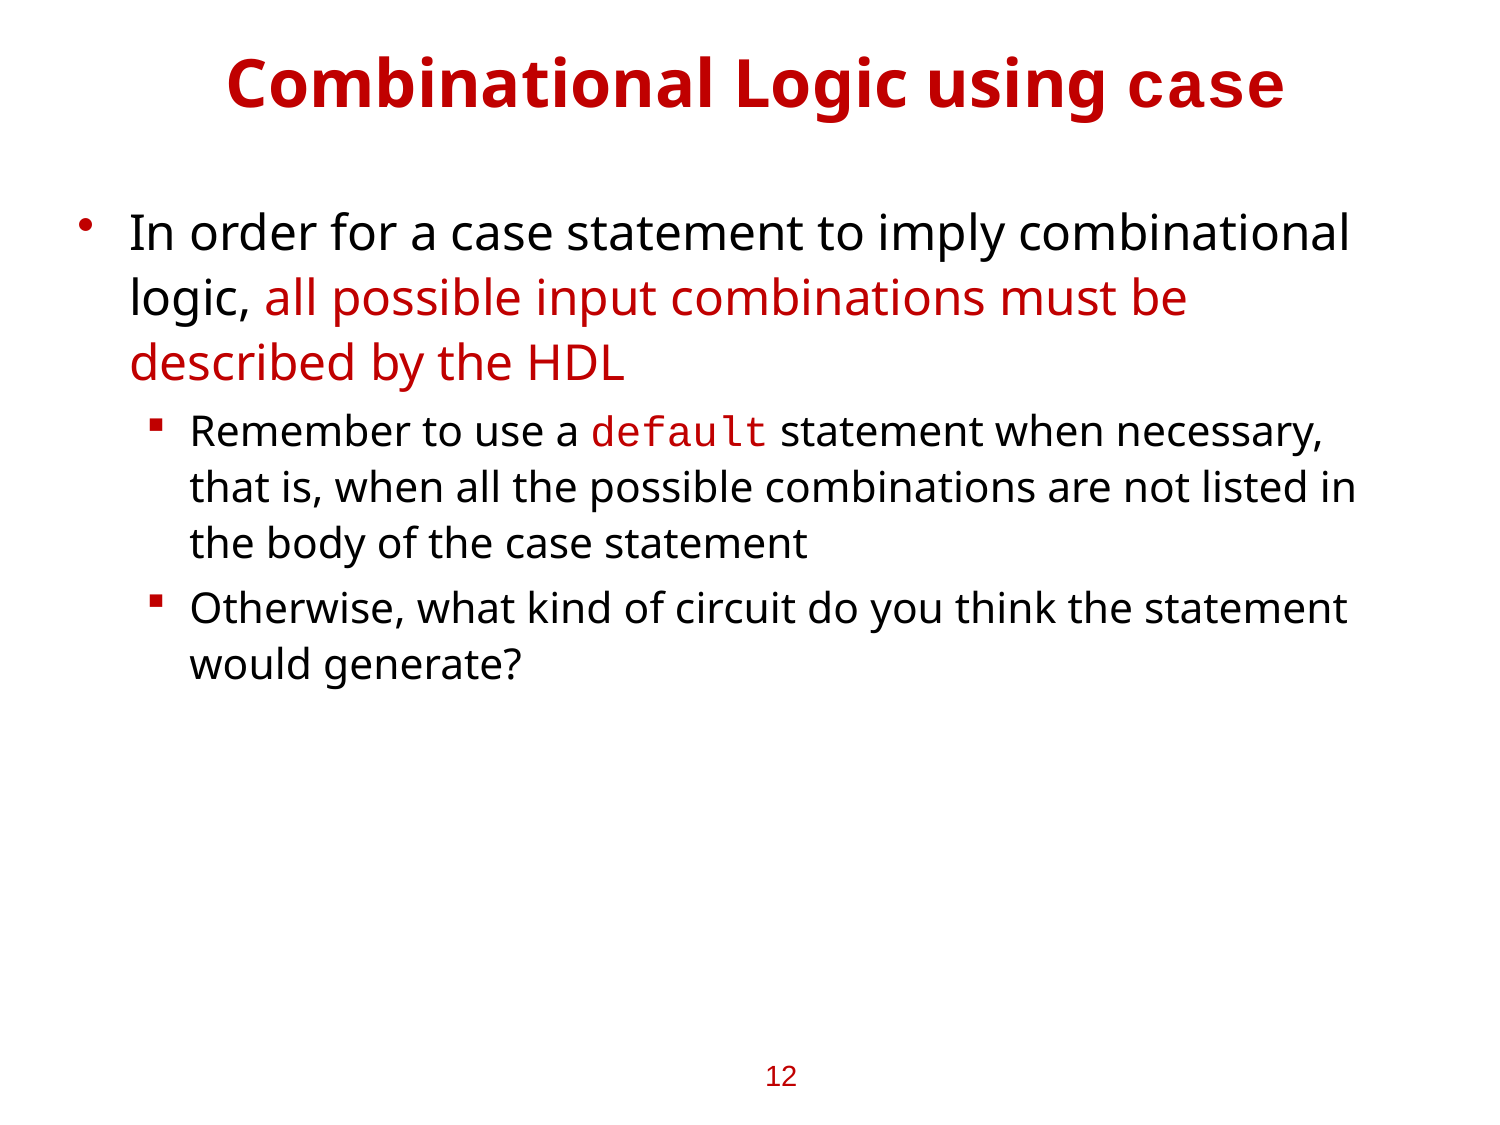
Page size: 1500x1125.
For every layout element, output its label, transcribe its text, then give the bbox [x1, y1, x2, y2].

title Combinational Logic using case [124, 12, 1388, 151]
list In order for a case statement to imply combinational logic, all possible input combinations must be described by the HDL Remember to use a default statement when necessary, that is, when all the possible combinations are not listed in the body of the case statement Otherwise, what kind of circuit do you think the statement would generate? [62, 187, 1413, 701]
slide_number 12 [649, 1049, 913, 1125]
